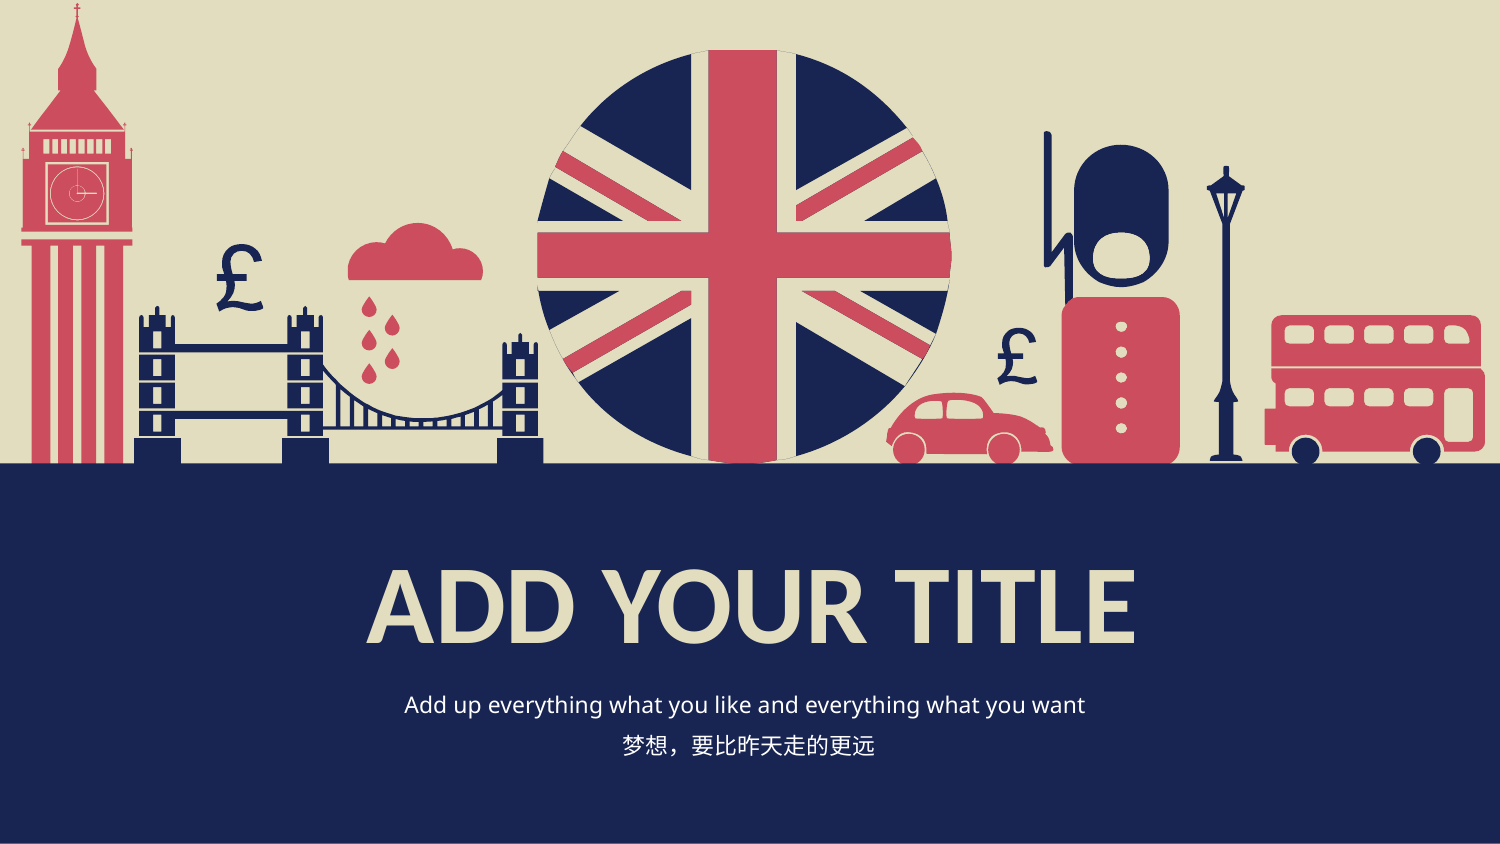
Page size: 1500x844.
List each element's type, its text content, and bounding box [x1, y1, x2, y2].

picture [1264, 315, 1486, 466]
text_box ADD YOUR TITLE [355, 525, 1175, 672]
text_box [0, 463, 1500, 844]
picture [996, 327, 1038, 386]
picture [20, 3, 1181, 466]
text_box Add up everything what you like and everything what you want 梦想，要比昨天走的更远 [316, 670, 1108, 765]
picture [1206, 165, 1245, 461]
